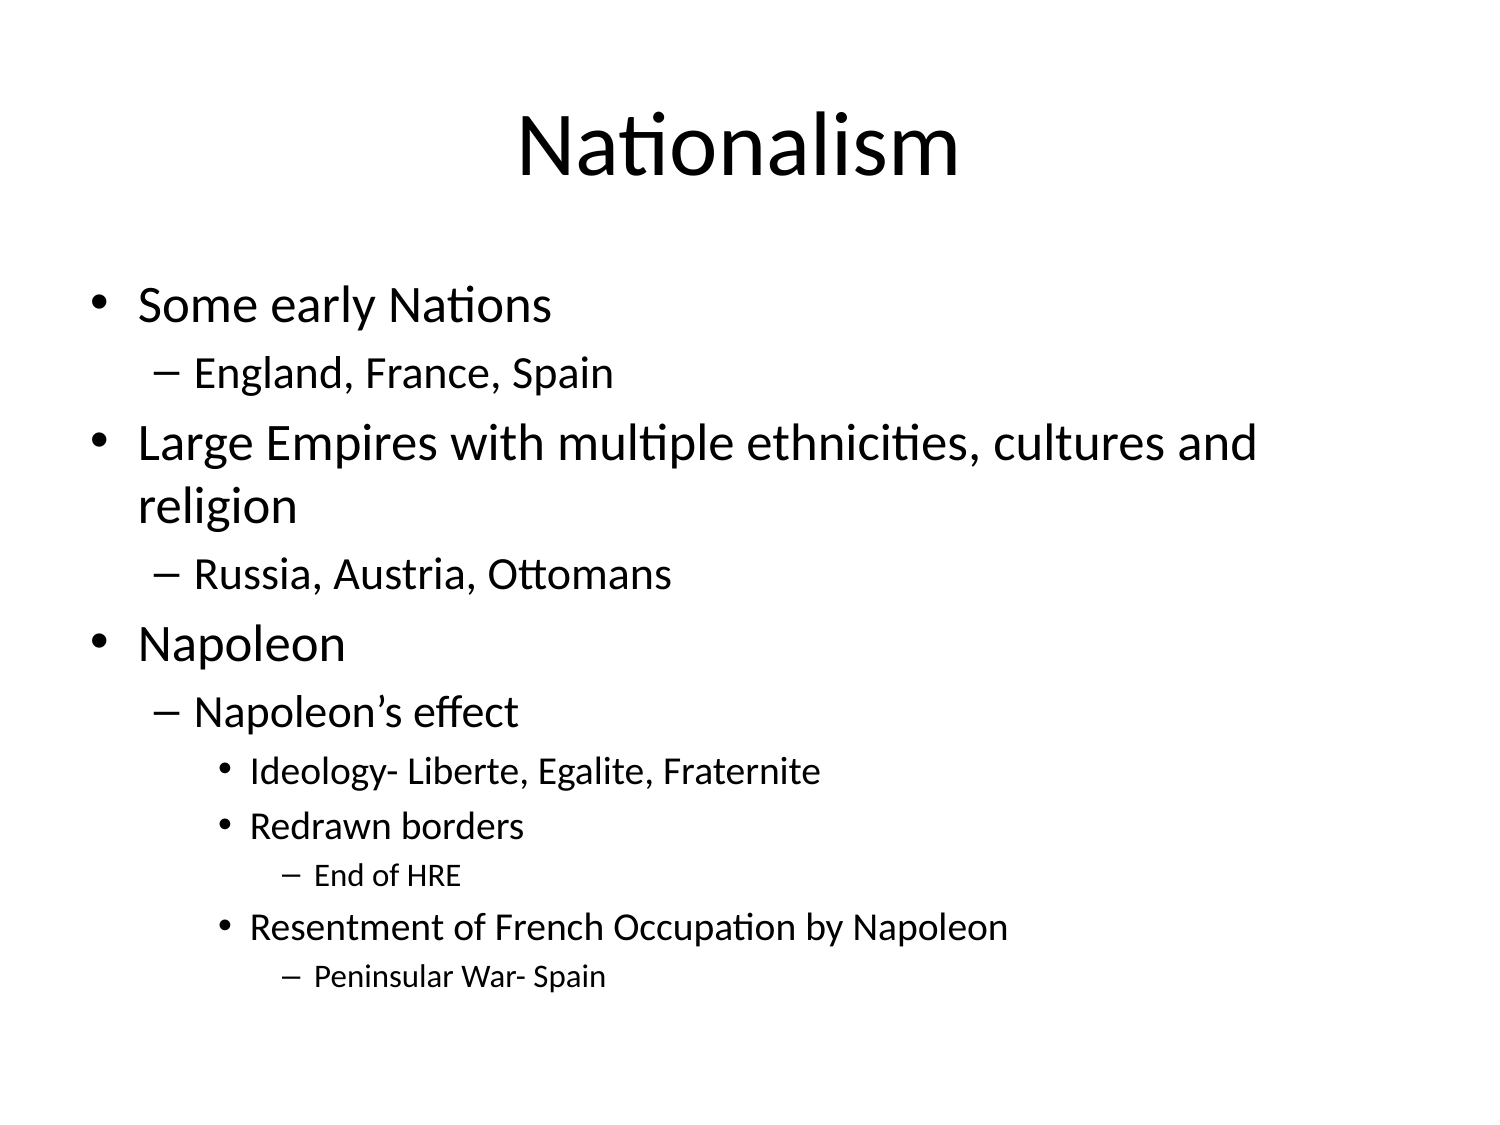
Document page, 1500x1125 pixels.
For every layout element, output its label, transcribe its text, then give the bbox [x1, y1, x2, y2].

title Nationalism [75, 45, 1425, 233]
list Some early Nations England, France, Spain Large Empires with multiple ethnicities, cultures and religion Russia, Austria, Ottomans Napoleon Napoleon’s effect Ideology- Liberte, Egalite, Fraternite Redrawn borders End of HRE Resentment of French Occupation by Napoleon Peninsular War- Spain [75, 262, 1425, 1005]
